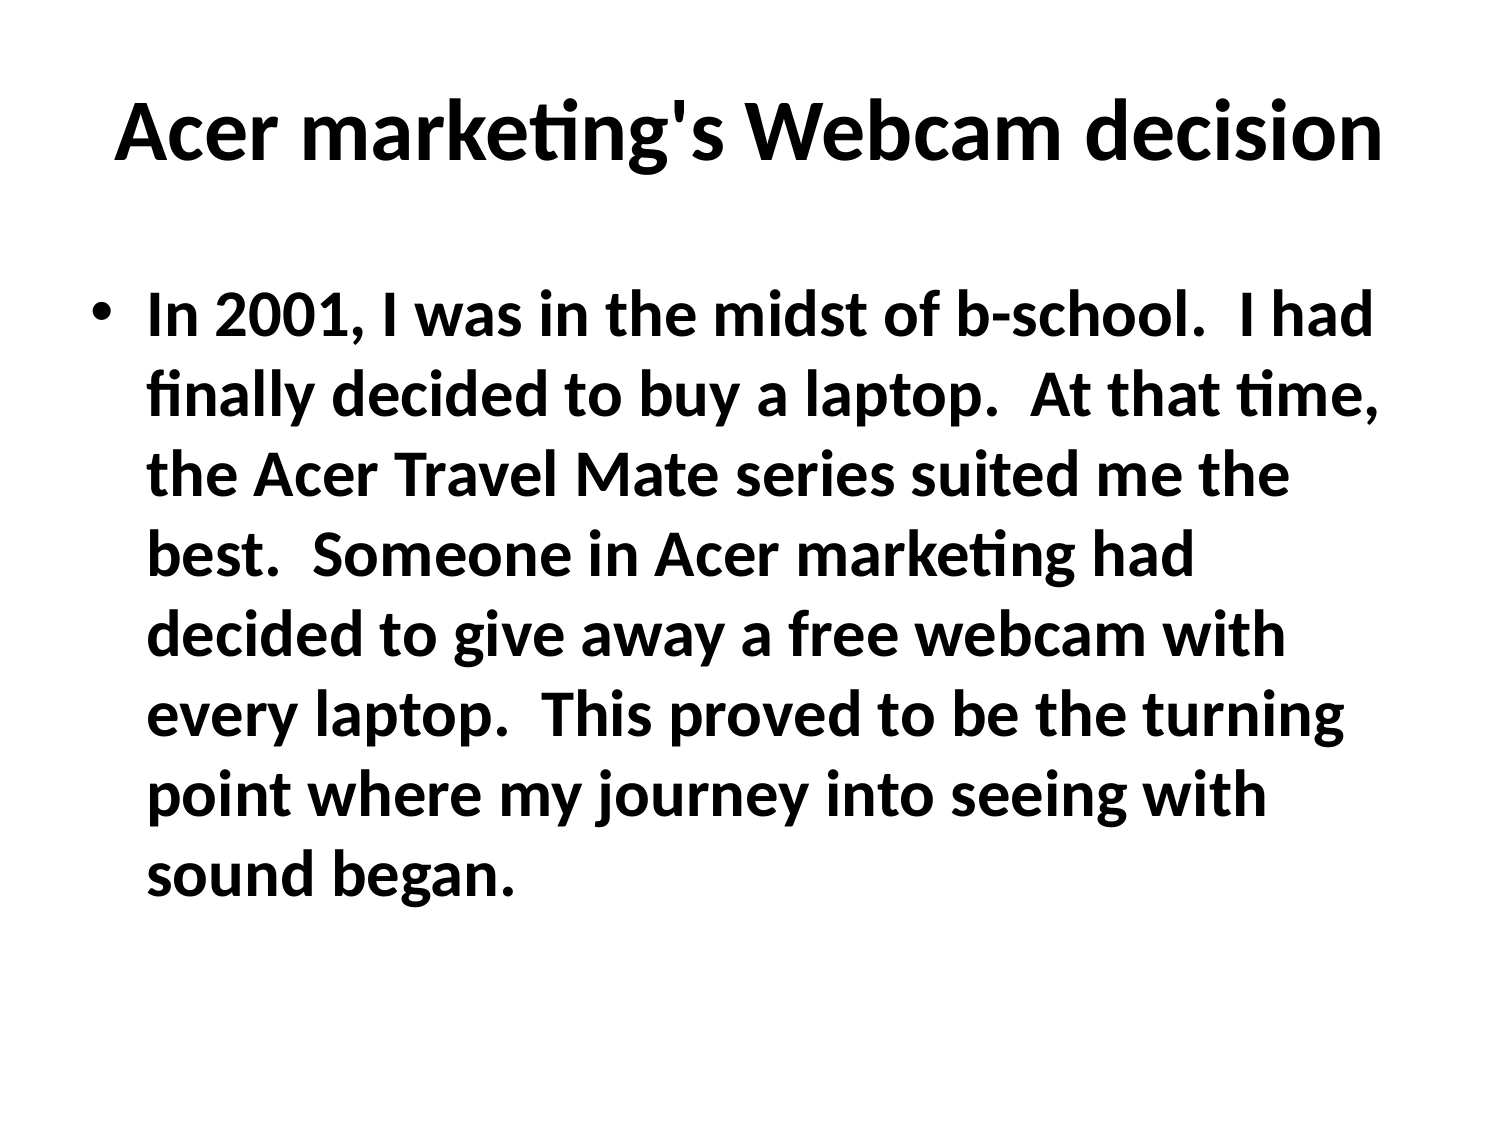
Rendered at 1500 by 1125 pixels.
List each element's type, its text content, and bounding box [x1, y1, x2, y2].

list In 2001, I was in the midst of b-school. I had finally decided to buy a laptop. At that time, the Acer Travel Mate series suited me the best. Someone in Acer marketing had decided to give away a free webcam with every laptop. This proved to be the turning point where my journey into seeing with sound began. [74, 262, 1426, 1006]
title Acer marketing's Webcam decision [74, 44, 1426, 233]
